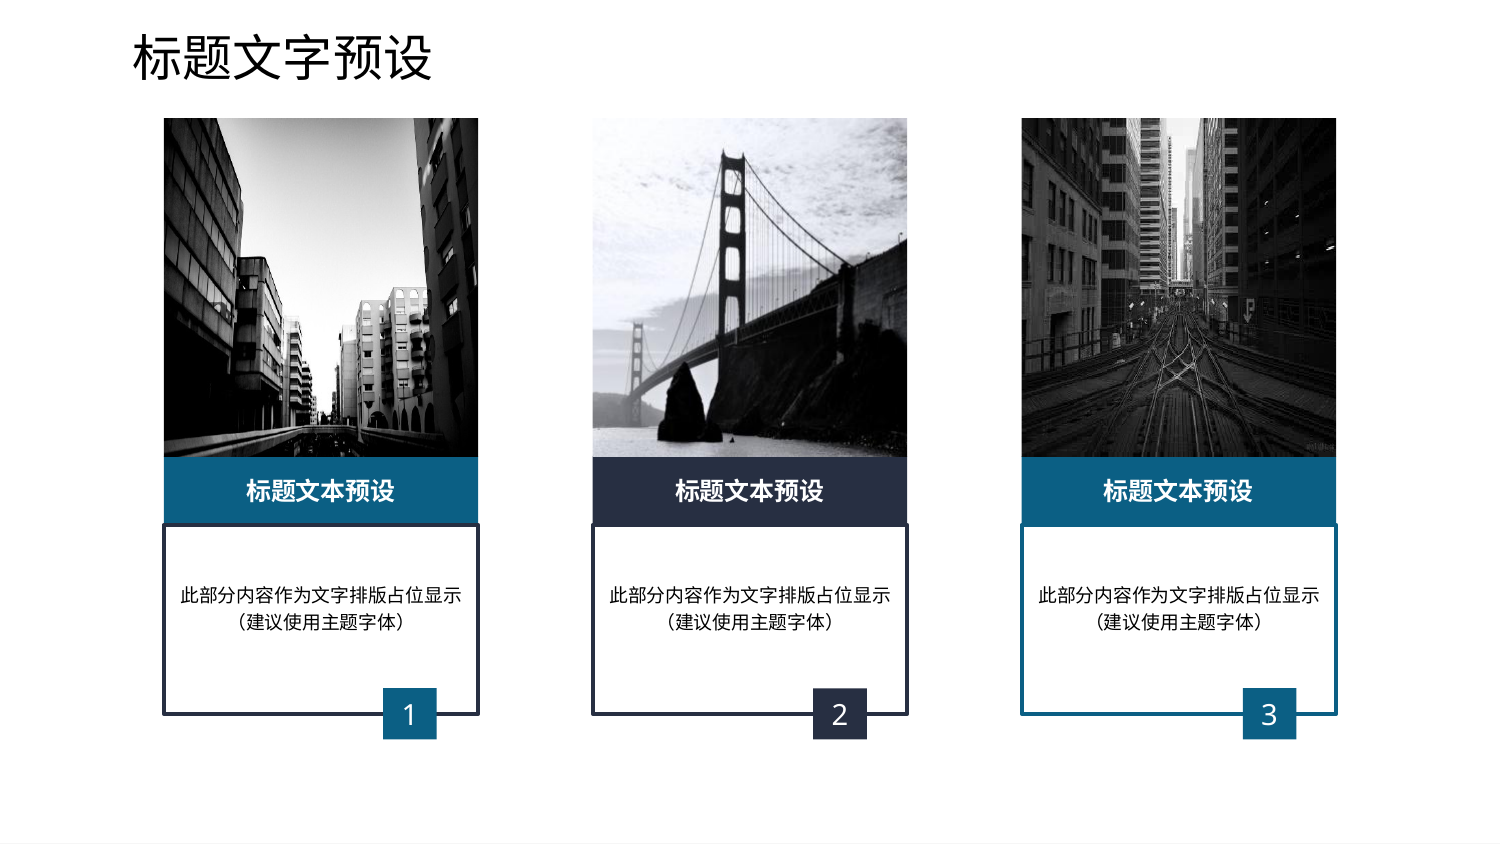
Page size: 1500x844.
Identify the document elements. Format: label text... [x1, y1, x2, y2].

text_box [163, 118, 479, 740]
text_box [1021, 118, 1337, 740]
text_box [592, 118, 908, 740]
text_box 标题文字预设 [118, 19, 470, 94]
